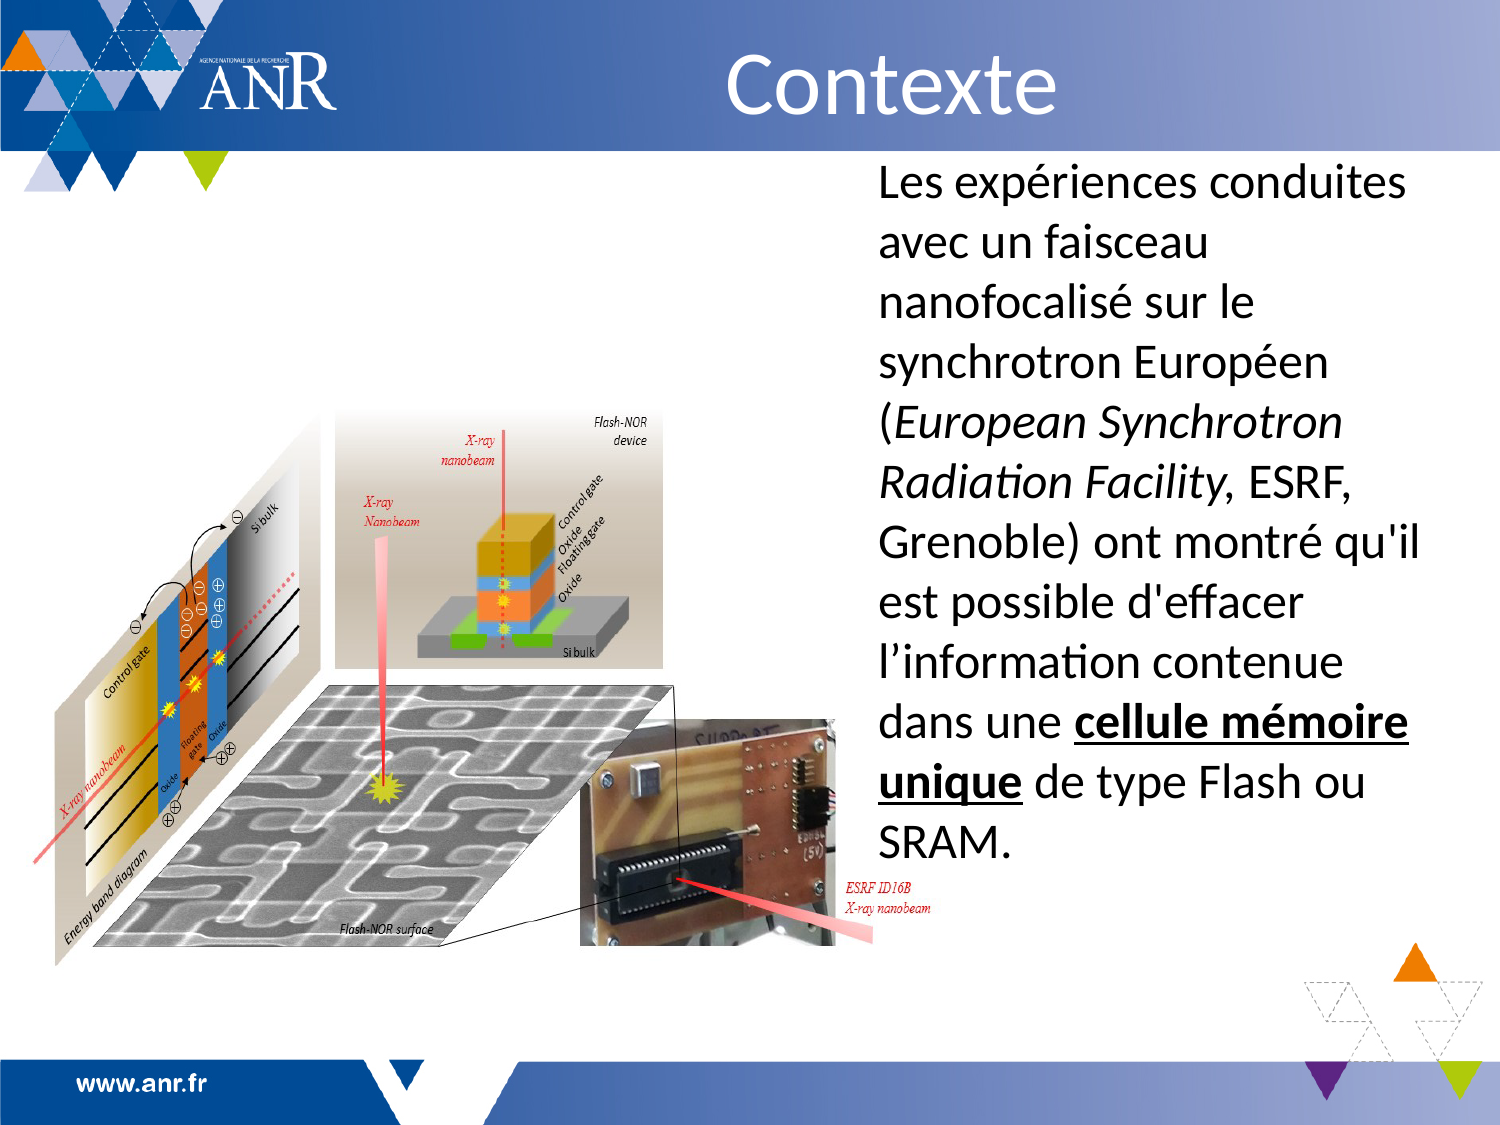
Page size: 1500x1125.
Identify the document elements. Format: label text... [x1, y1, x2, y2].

picture [0, 0, 1500, 1125]
text_box Les expériences conduites avec un faisceau nanofocalisé sur le synchrotron Européen (European Synchrotron Radiation Facility, ESRF, Grenoble) ont montré qu'il est possible d'effacer l’information contenue dans une cellule mémoire unique de type Flash ou SRAM. [863, 141, 1445, 936]
title Contexte [403, 28, 1381, 128]
